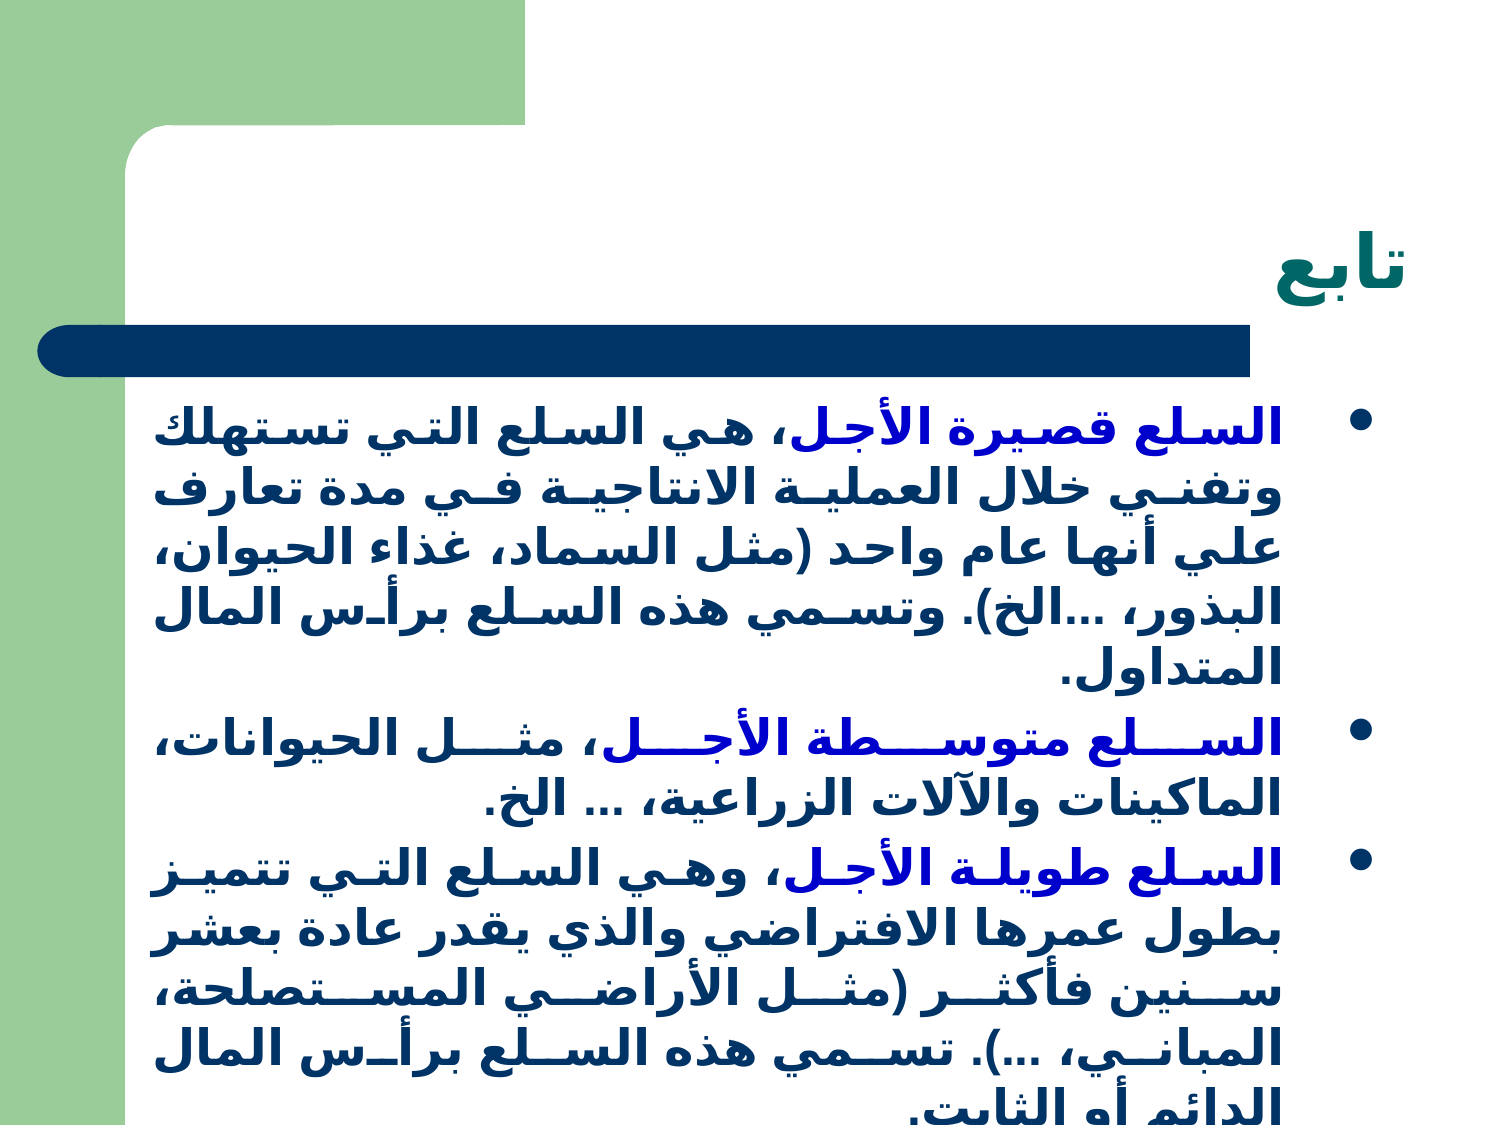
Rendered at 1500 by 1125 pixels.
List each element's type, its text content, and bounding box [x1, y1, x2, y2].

list السلع قصيرة الأجل، هي السلع التي تستهلك وتفني خلال العملية الانتاجية في مدة تعارف علي أنها عام واحد (مثل السماد، غذاء الحيوان، البذور، ...الخ). وتسمي هذه السلع برأس المال المتداول. السلع متوسطة الأجل، مثل الحيوانات، الماكينات والآلات الزراعية، ... الخ. السلع طويلة الأجل، وهي السلع التي تتميز بطول عمرها الافتراضي والذي يقدر عادة بعشر سنين فأكثر (مثل الأراضي المستصلحة، المباني، ...). تسمي هذه السلع برأس المال الدائم أو الثابت. [137, 387, 1400, 999]
title تابع [125, 125, 1425, 313]
